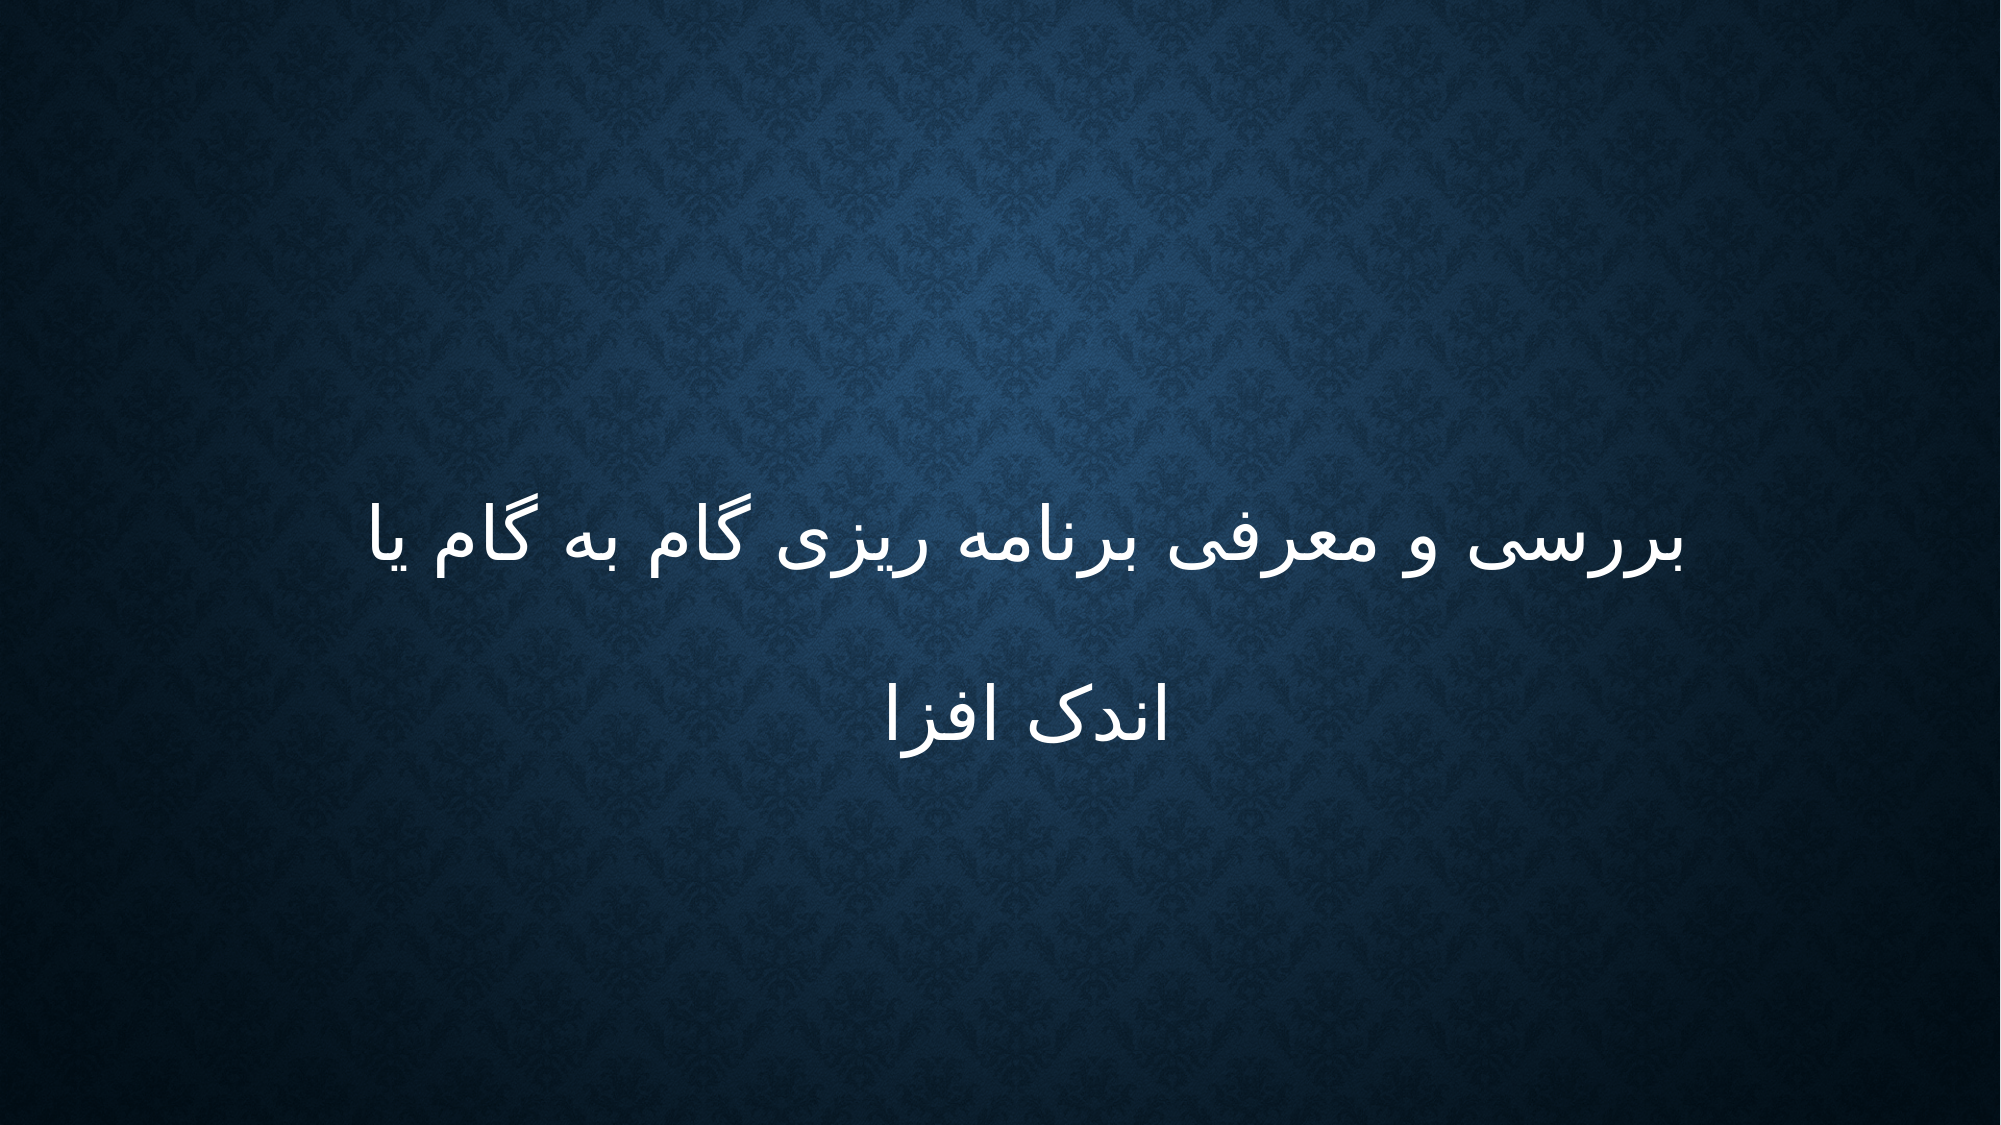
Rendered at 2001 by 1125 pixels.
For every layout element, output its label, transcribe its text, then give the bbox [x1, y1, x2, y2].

text_box بررسی و معرفی برنامه ریزی گام به گام یا اندک افزا [299, 388, 1757, 763]
